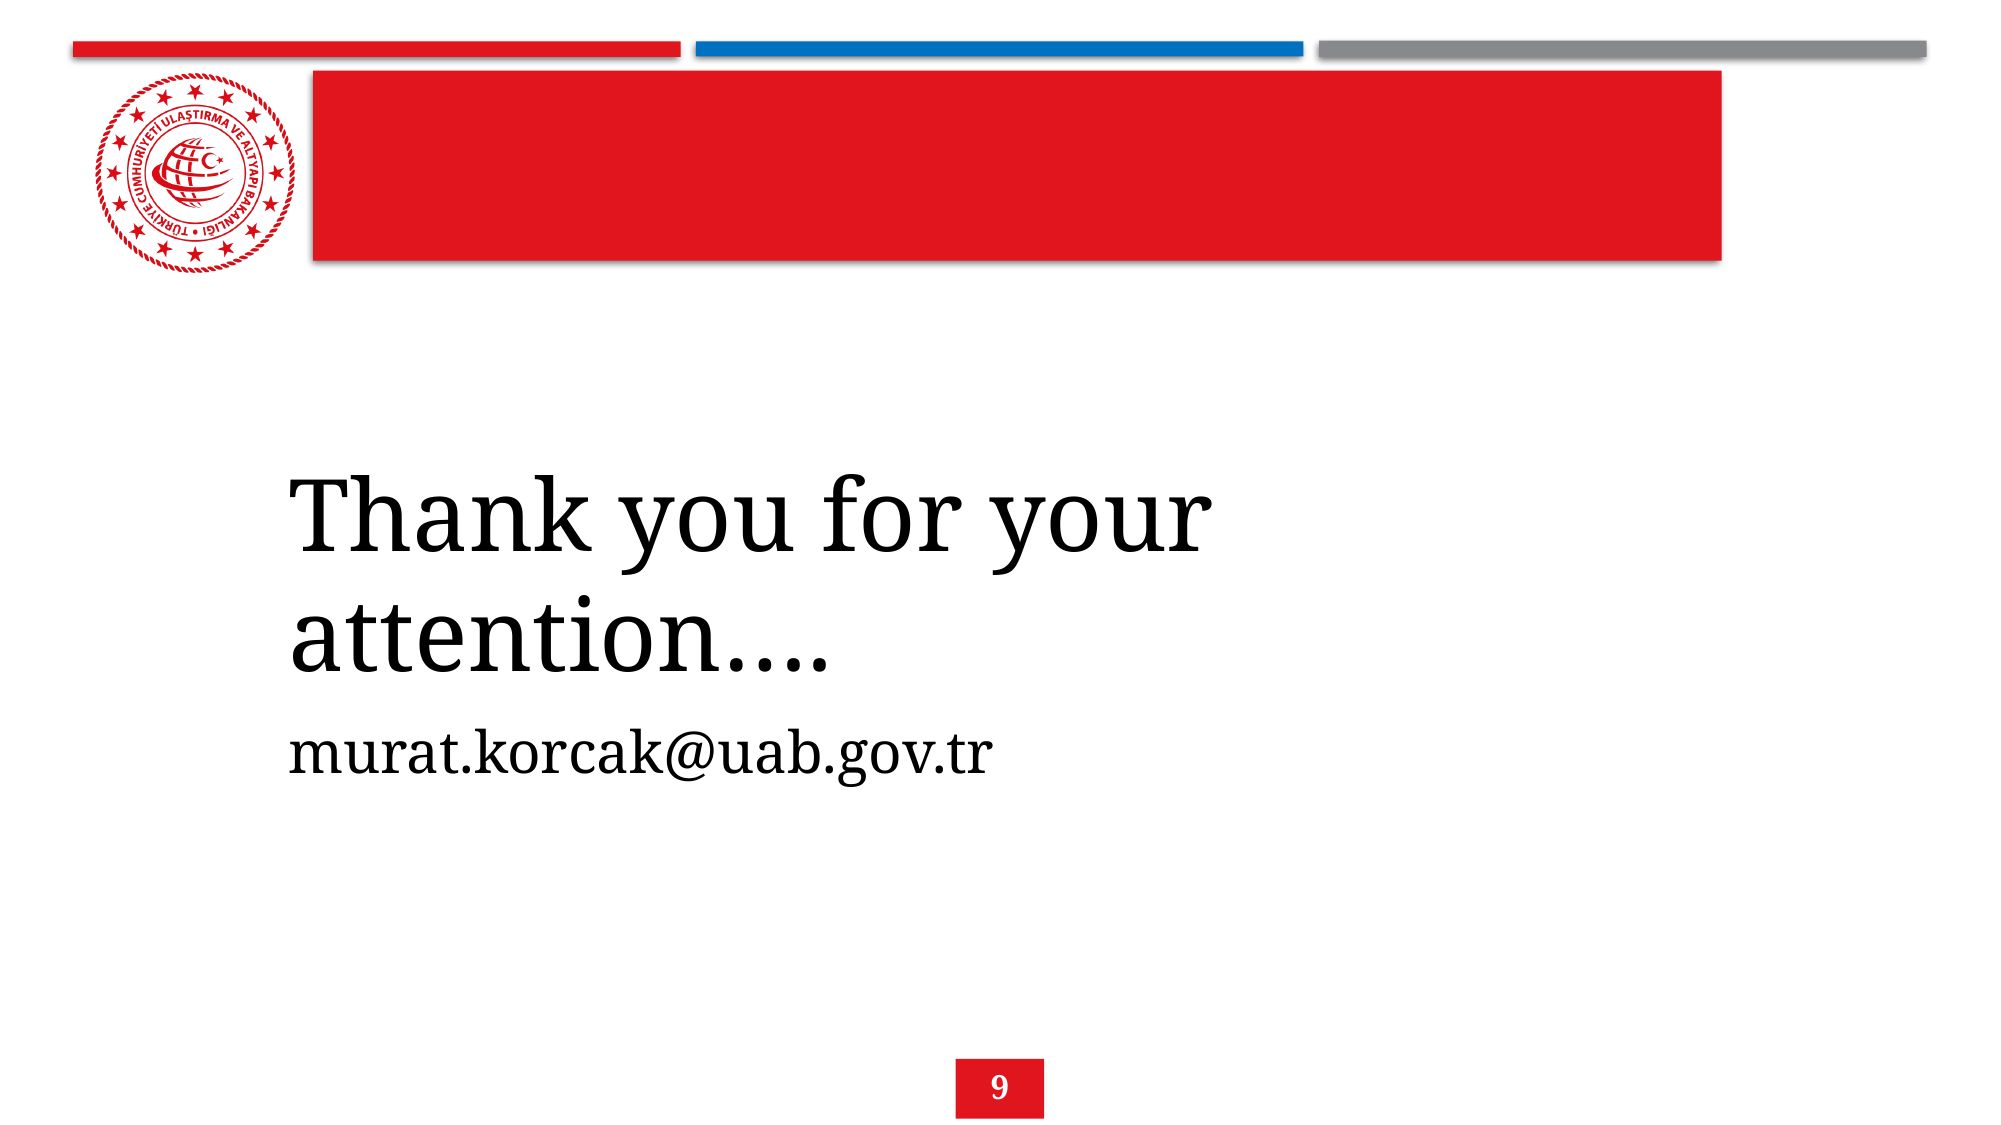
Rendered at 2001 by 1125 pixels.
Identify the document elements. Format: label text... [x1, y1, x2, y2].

slide_number 9 [955, 1058, 1045, 1119]
picture [95, 73, 295, 273]
list Thank you for your attention…. murat.korcak@uab.gov.tr [273, 443, 1727, 1048]
